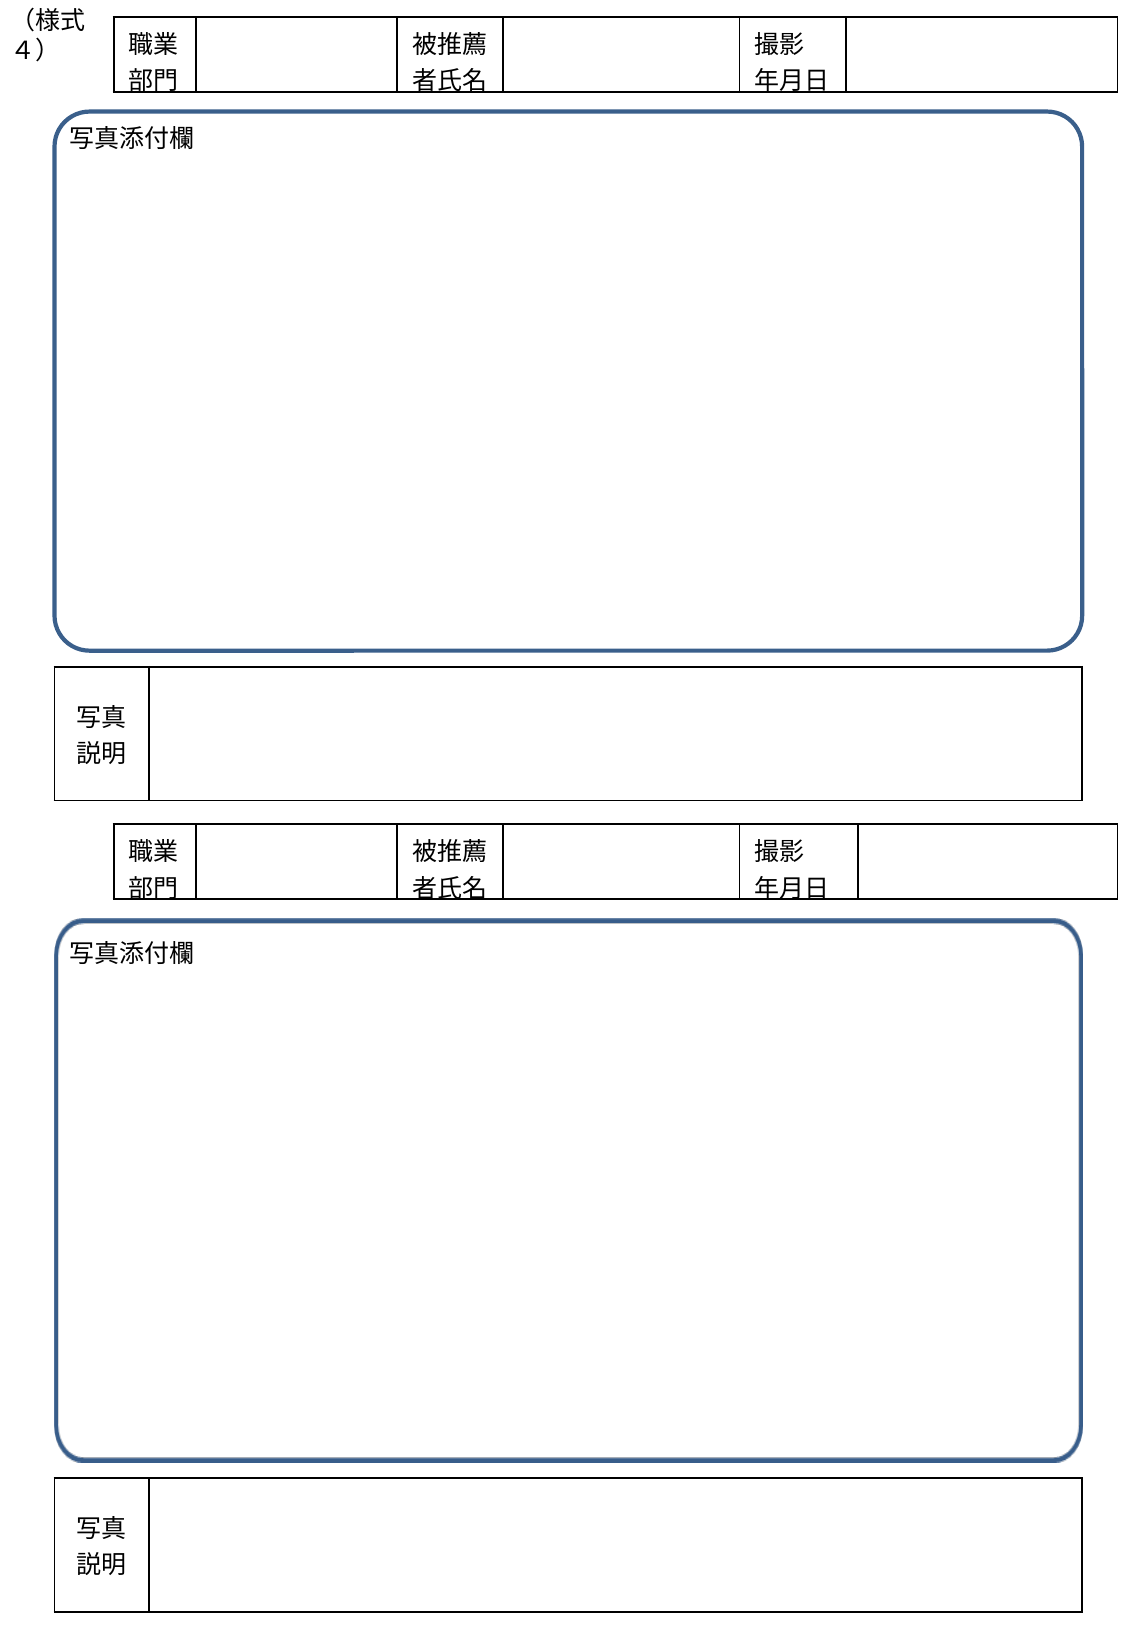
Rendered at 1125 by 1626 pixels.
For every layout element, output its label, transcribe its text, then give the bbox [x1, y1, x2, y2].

picture [54, 918, 1083, 1464]
table_header [859, 825, 1117, 898]
table_header [150, 1479, 1081, 1611]
text_box 写真添付欄 [54, 115, 232, 161]
table_header 被推薦者氏名 [398, 18, 502, 91]
table_header [504, 825, 739, 898]
table_header [504, 18, 739, 91]
table_header [197, 825, 396, 898]
table_header [150, 668, 1081, 800]
table_header 職業 部門 [115, 18, 195, 91]
table_header 撮影 年月日 [740, 825, 857, 898]
text_box [52, 109, 1085, 653]
text_box （様式４） [0, 0, 126, 72]
table_header 職業 部門 [115, 825, 195, 898]
table_header [197, 18, 396, 91]
table_header 写真 説明 [55, 1479, 148, 1611]
table_header 被推薦者氏名 [398, 825, 502, 898]
table_header 撮影 年月日 [740, 18, 845, 91]
table_header 写真 説明 [55, 668, 148, 800]
table_header [847, 18, 1117, 91]
